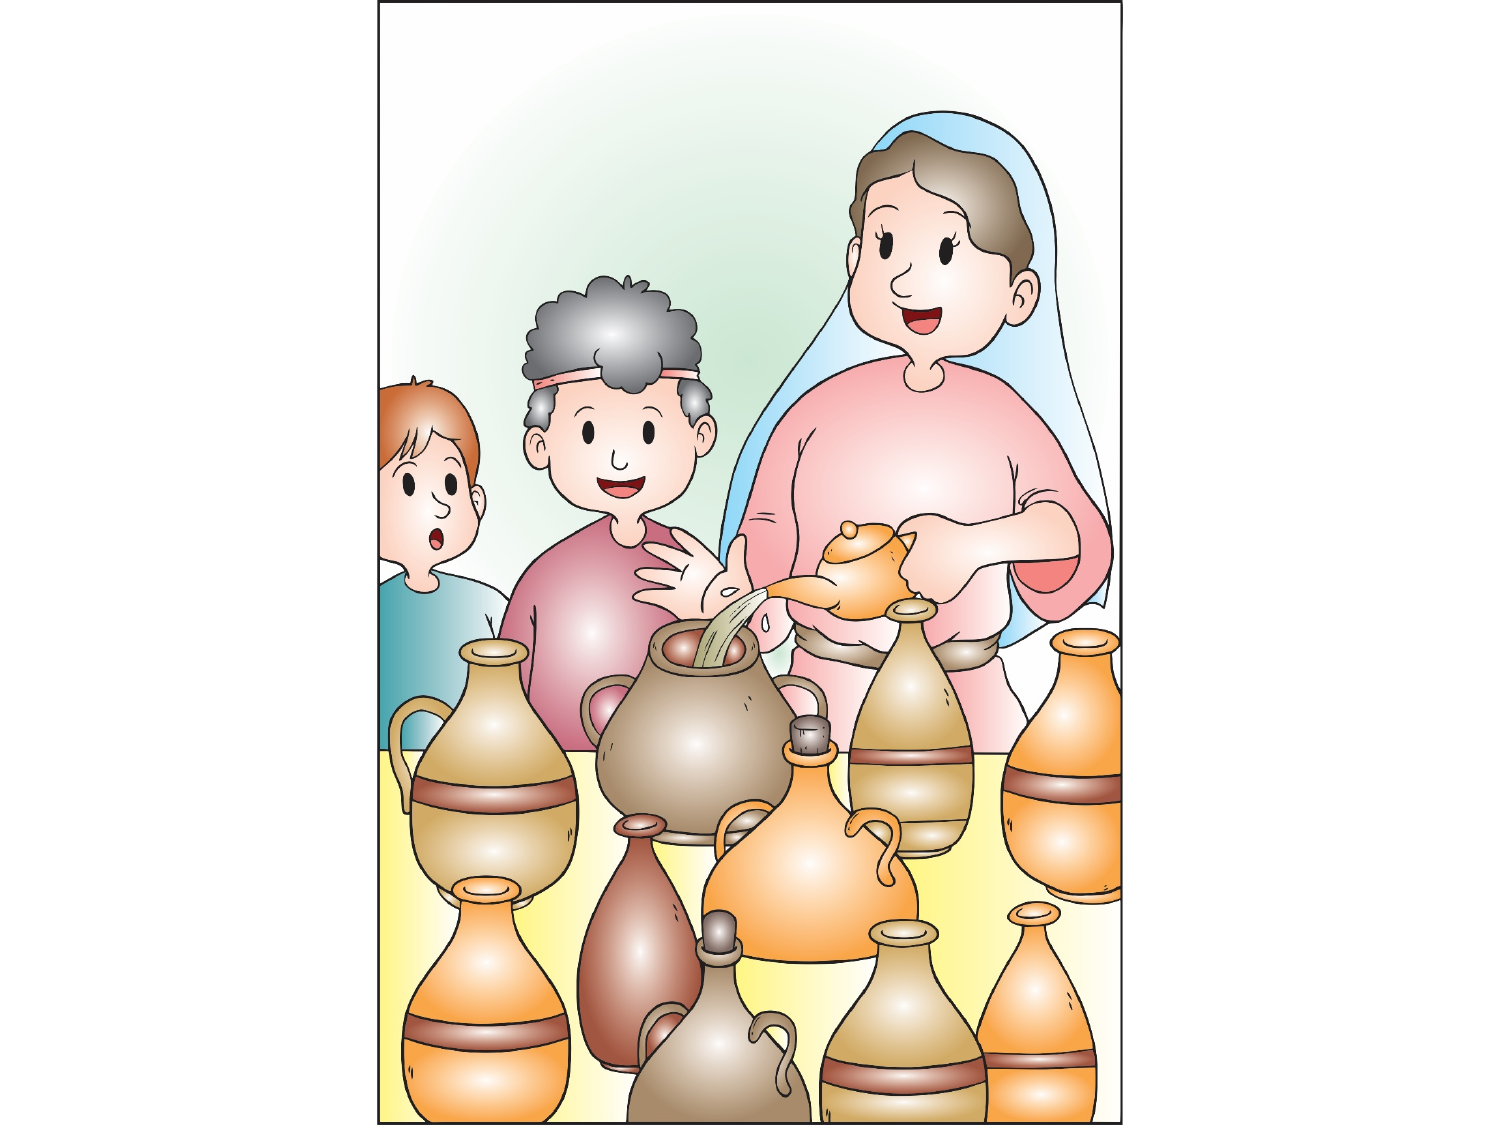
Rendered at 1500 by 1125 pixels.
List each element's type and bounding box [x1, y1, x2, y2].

picture [377, 0, 1123, 1125]
